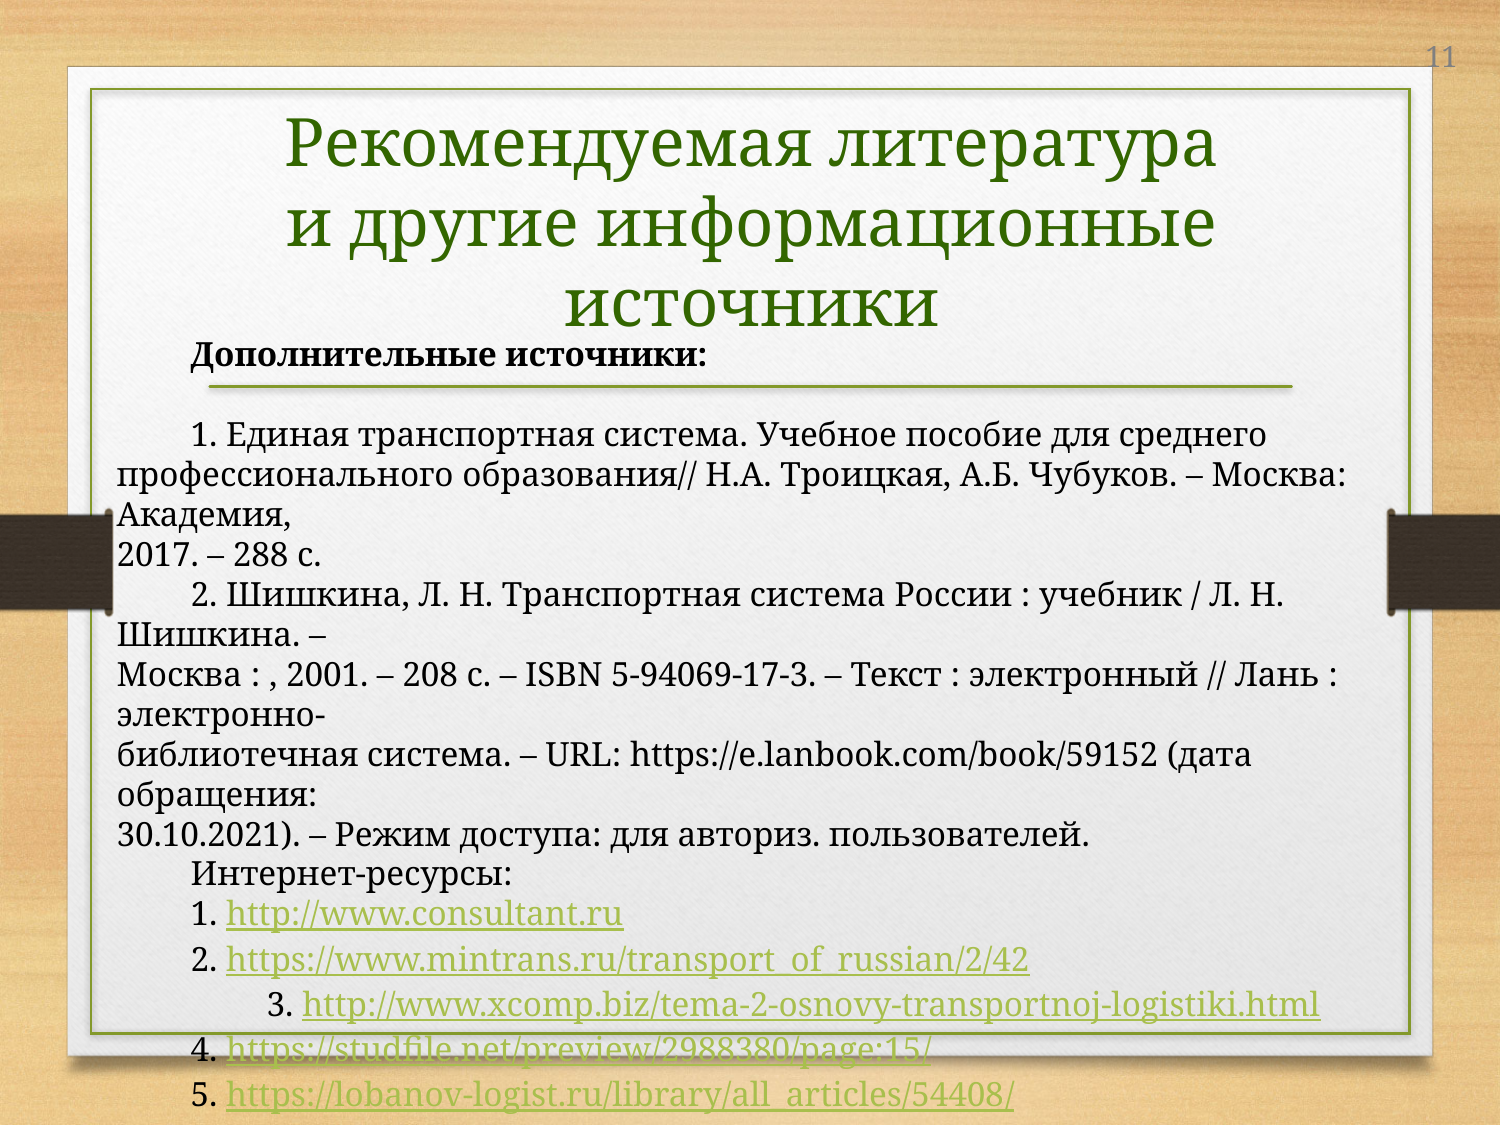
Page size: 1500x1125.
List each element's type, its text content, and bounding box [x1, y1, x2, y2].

text_box [1364, 30, 1473, 91]
text_box Дополнительные источники: 1. Единая транспортная система. Учебное пособие для среднего профессионального образования// Н.А. Троицкая, А.Б. Чубуков. – Москва: Академия, 2017. – 288 с. 2. Шишкина, Л. Н. Транспортная система России : учебник / Л. Н. Шишкина. – Москва : , 2001. – 208 с. – ISBN 5-94069-17-3. – Текст : электронный // Лань : электронно- библиотечная система. – URL: https://e.lanbook.com/book/59152 (дата обращения: 30.10.2021). – Режим доступа: для авториз. пользователей. Интернет-ресурсы: 1. http://www.consultant.ru 2. https://www.mintrans.ru/transport_of_russian/2/42 3. http://www.xcomp.biz/tema-2-osnovy-transportnoj-logistiki.html 4. https://studfile.net/preview/2988380/page:15/ 5. https://lobanov-logist.ru/library/all_articles/54408/ [101, 326, 1425, 1125]
title Рекомендуемая литература и другие информационные источники [194, 112, 1311, 327]
picture [0, 0, 1500, 1125]
